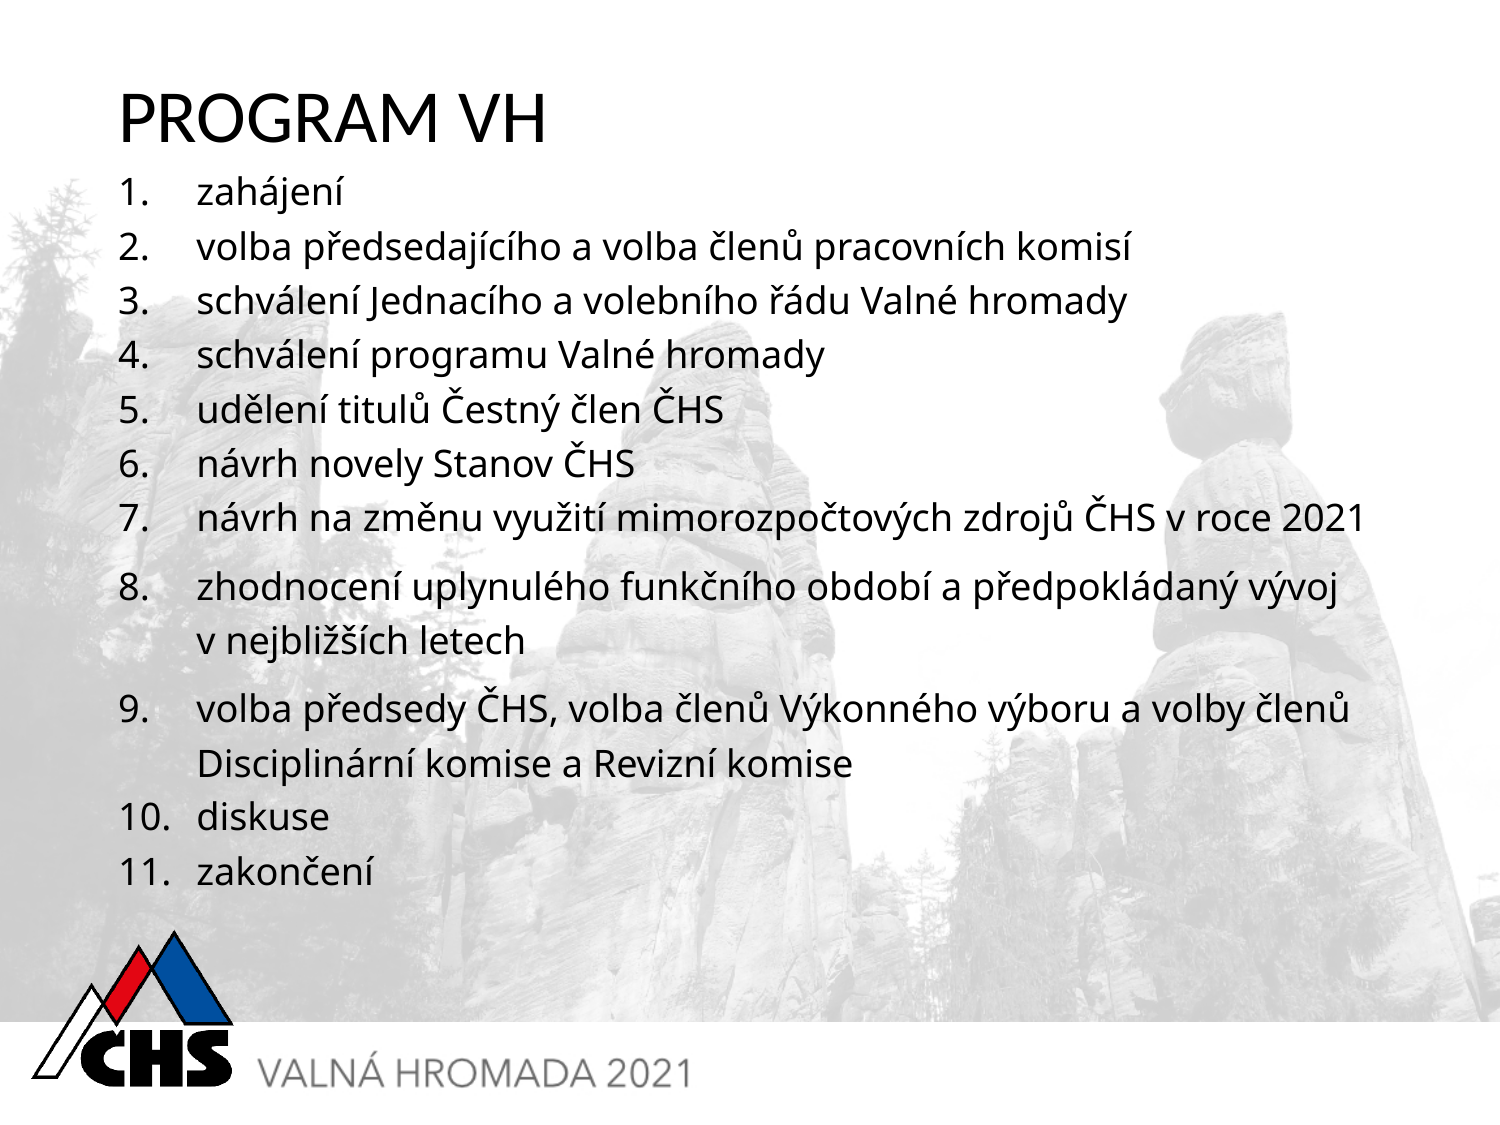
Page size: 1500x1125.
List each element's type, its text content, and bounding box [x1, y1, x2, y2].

list zahájení volba předsedajícího a volba členů pracovních komisí schválení Jednacího a volebního řádu Valné hromady schválení programu Valné hromady udělení titulů Čestný člen ČHS návrh novely Stanov ČHS návrh na změnu využití mimorozpočtových zdrojů ČHS v roce 2021 zhodnocení uplynulého funkčního období a předpokládaný vývoj v nejbližších letech volba předsedy ČHS, volba členů Výkonného výboru a volby členů Disciplinární komise a Revizní komise diskuse zakončení [103, 165, 1397, 932]
picture [0, 899, 1500, 1123]
title PROGRAM VH [103, 59, 1397, 165]
